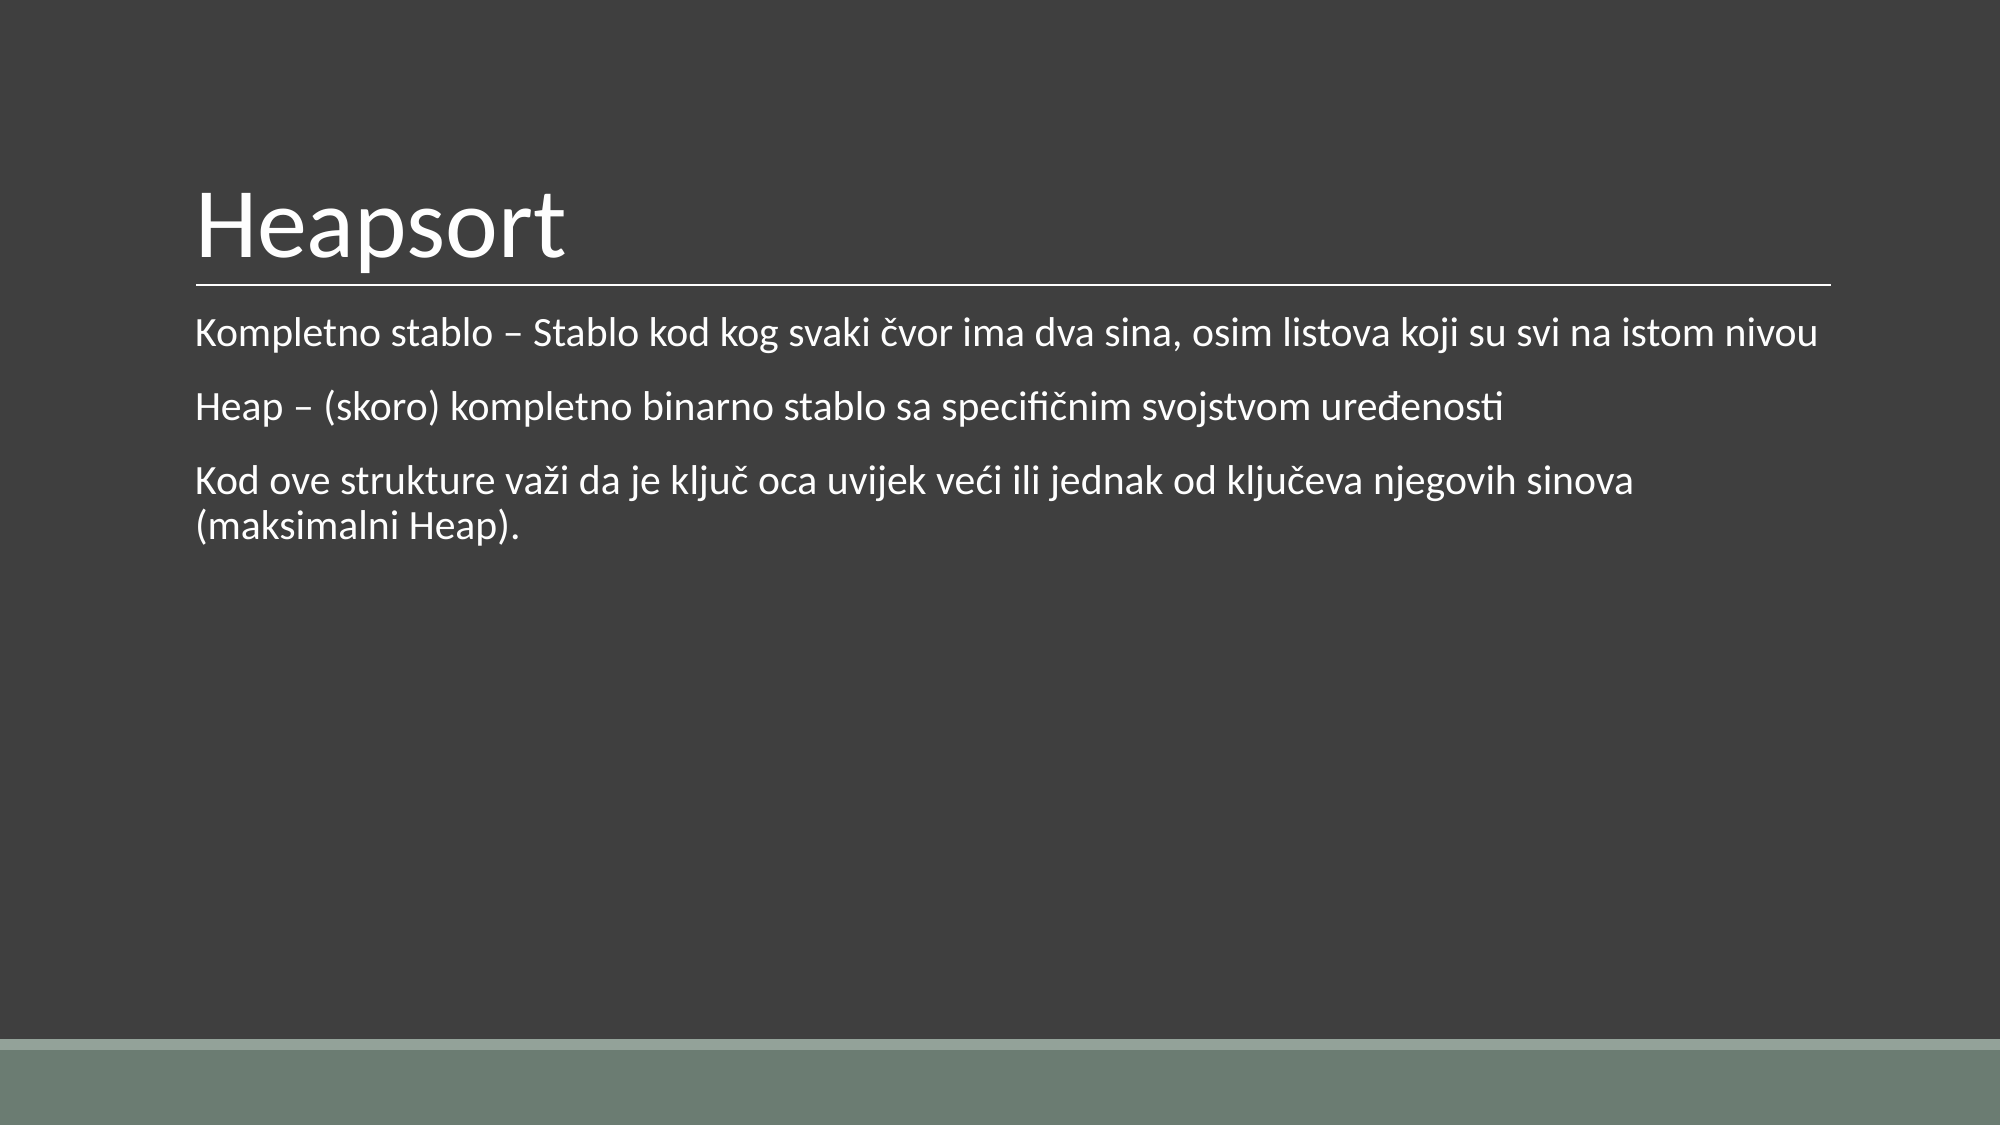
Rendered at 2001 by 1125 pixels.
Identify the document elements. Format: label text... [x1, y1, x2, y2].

title Heapsort [180, 47, 1830, 285]
list Kompletno stablo – Stablo kod kog svaki čvor ima dva sina, osim listova koji su svi na istom nivou Heap – (skoro) kompletno binarno stablo sa specifičnim svojstvom uređenosti Kod ove strukture važi da je ključ oca uvijek veći ili jednak od ključeva njegovih sinova (maksimalni Heap). [180, 302, 1830, 963]
